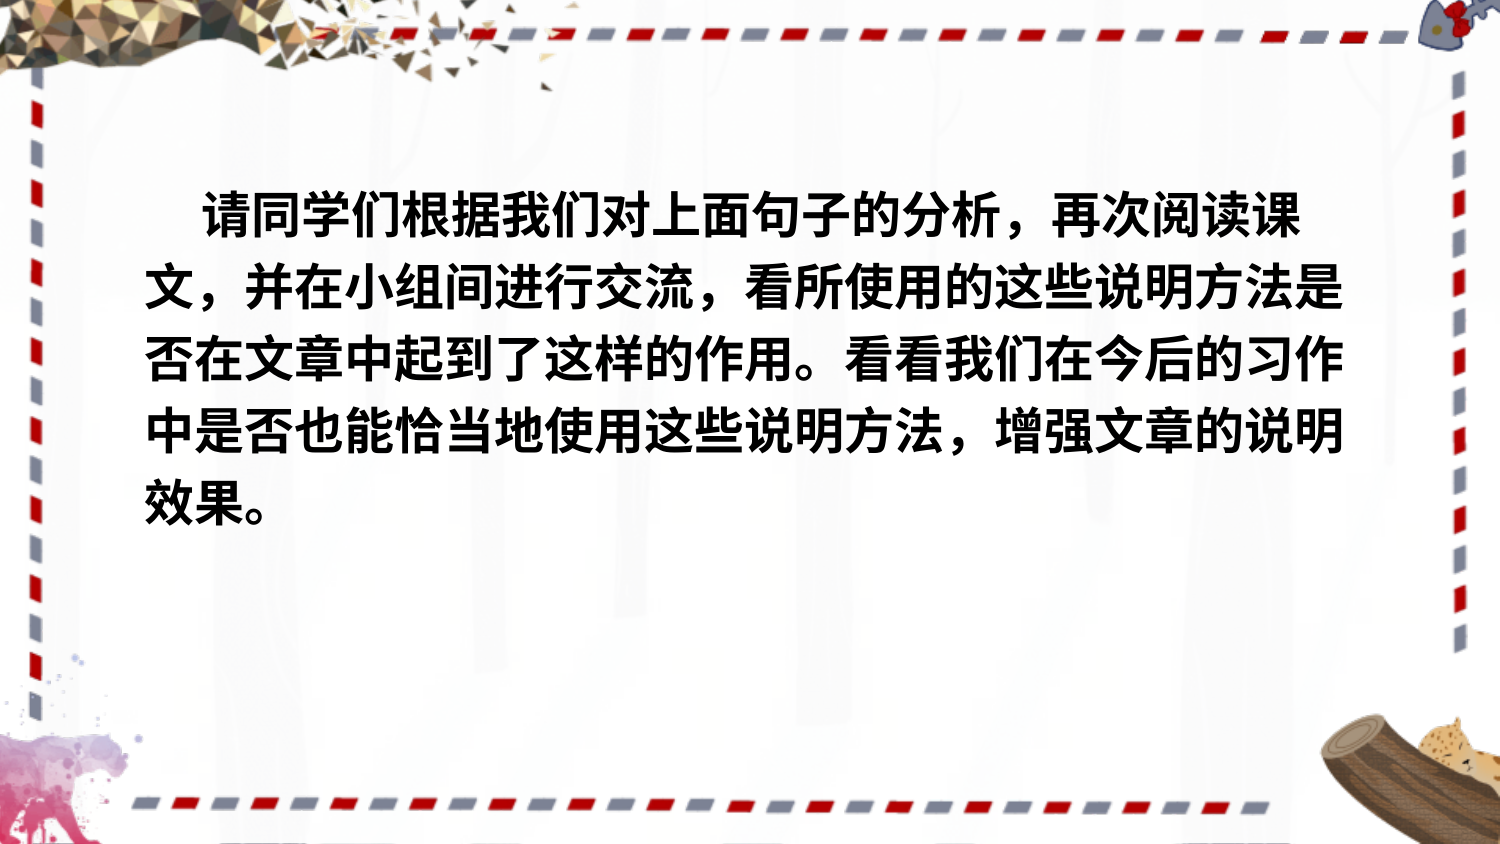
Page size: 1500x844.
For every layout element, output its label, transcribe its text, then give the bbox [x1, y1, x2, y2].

picture [721, 0, 1500, 844]
picture [0, 0, 1248, 844]
text_box 请同学们根据我们对上面句子的分析，再次阅读课文，并在小组间进行交流，看所使用的这些说明方法是否在文章中起到了这样的作用。看看我们在今后的习作中是否也能恰当地使用这些说明方法，增强文章的说明效果。 [129, 164, 1370, 539]
